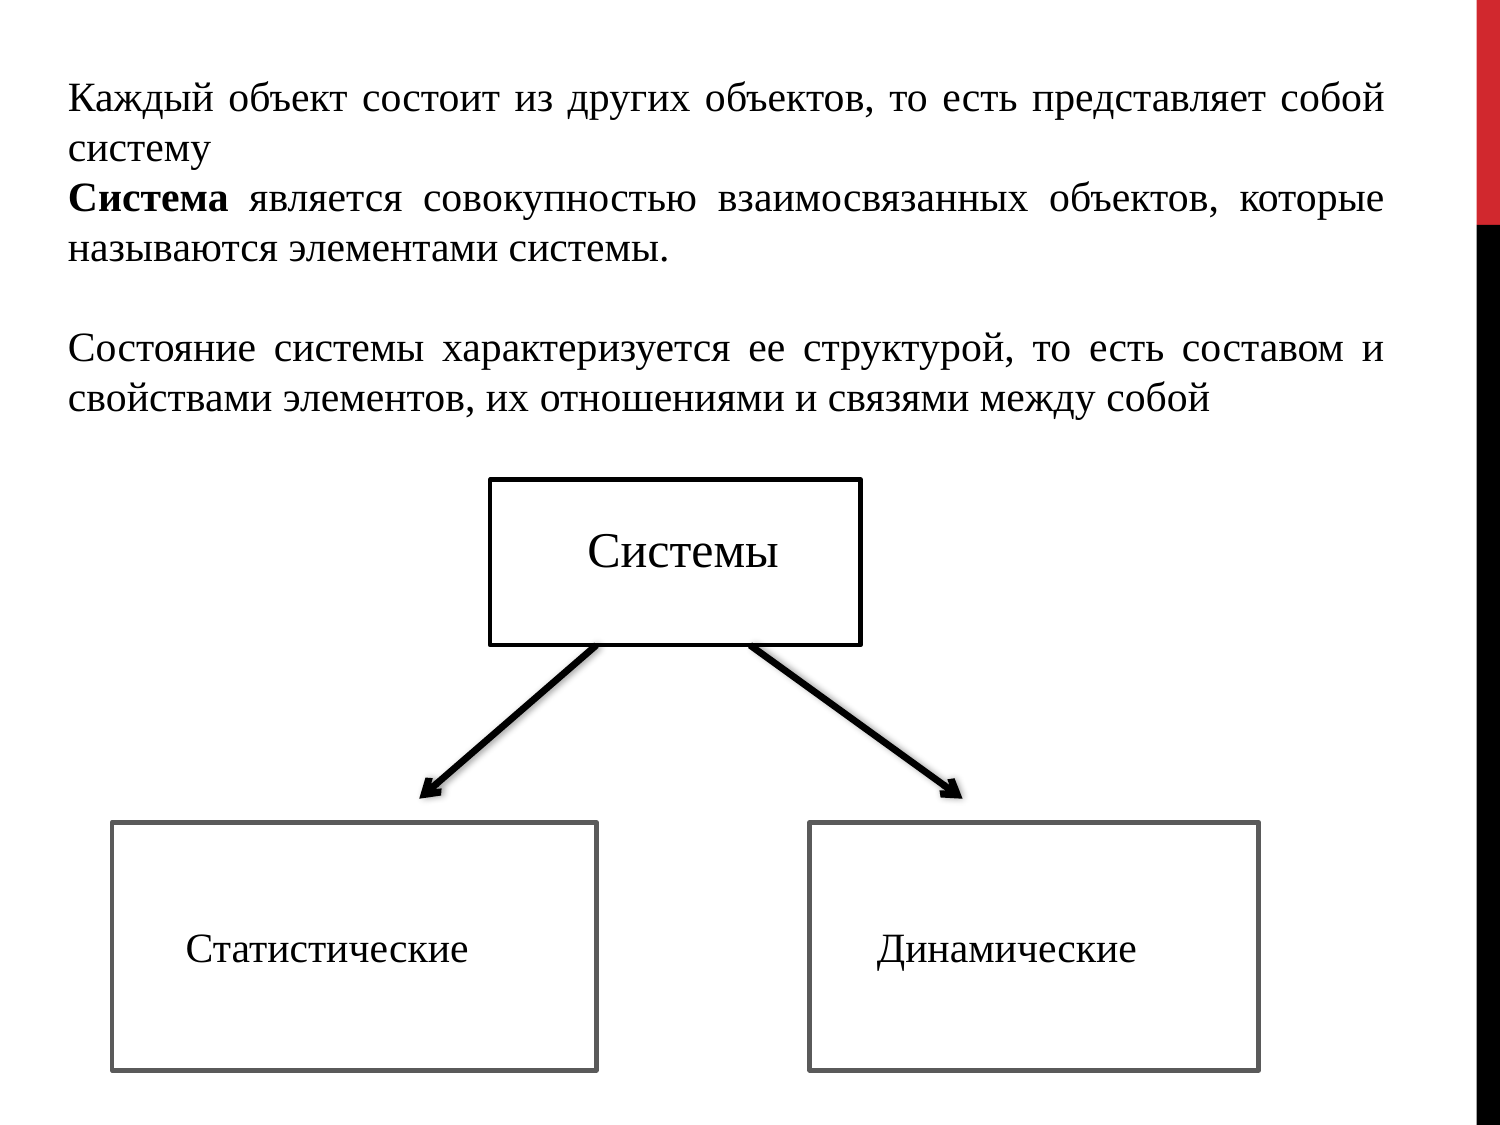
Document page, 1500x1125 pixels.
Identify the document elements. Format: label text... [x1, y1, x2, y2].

text_box Системы [572, 510, 874, 586]
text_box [418, 644, 597, 800]
text_box [488, 477, 863, 647]
text_box [807, 820, 1261, 1073]
text_box Динамические [862, 913, 1153, 979]
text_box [749, 644, 964, 800]
text_box [110, 820, 599, 1073]
text_box Статистические [170, 913, 495, 979]
text_box Каждый объект состоит из других объектов, то есть представляет собой систему Система является совокупностью взаимосвязанных объектов, которые называются элементами системы. Состояние системы характеризуется ее структурой, то есть составом и свойствами элементов, их отношениями и связями между собой [53, 62, 1400, 427]
